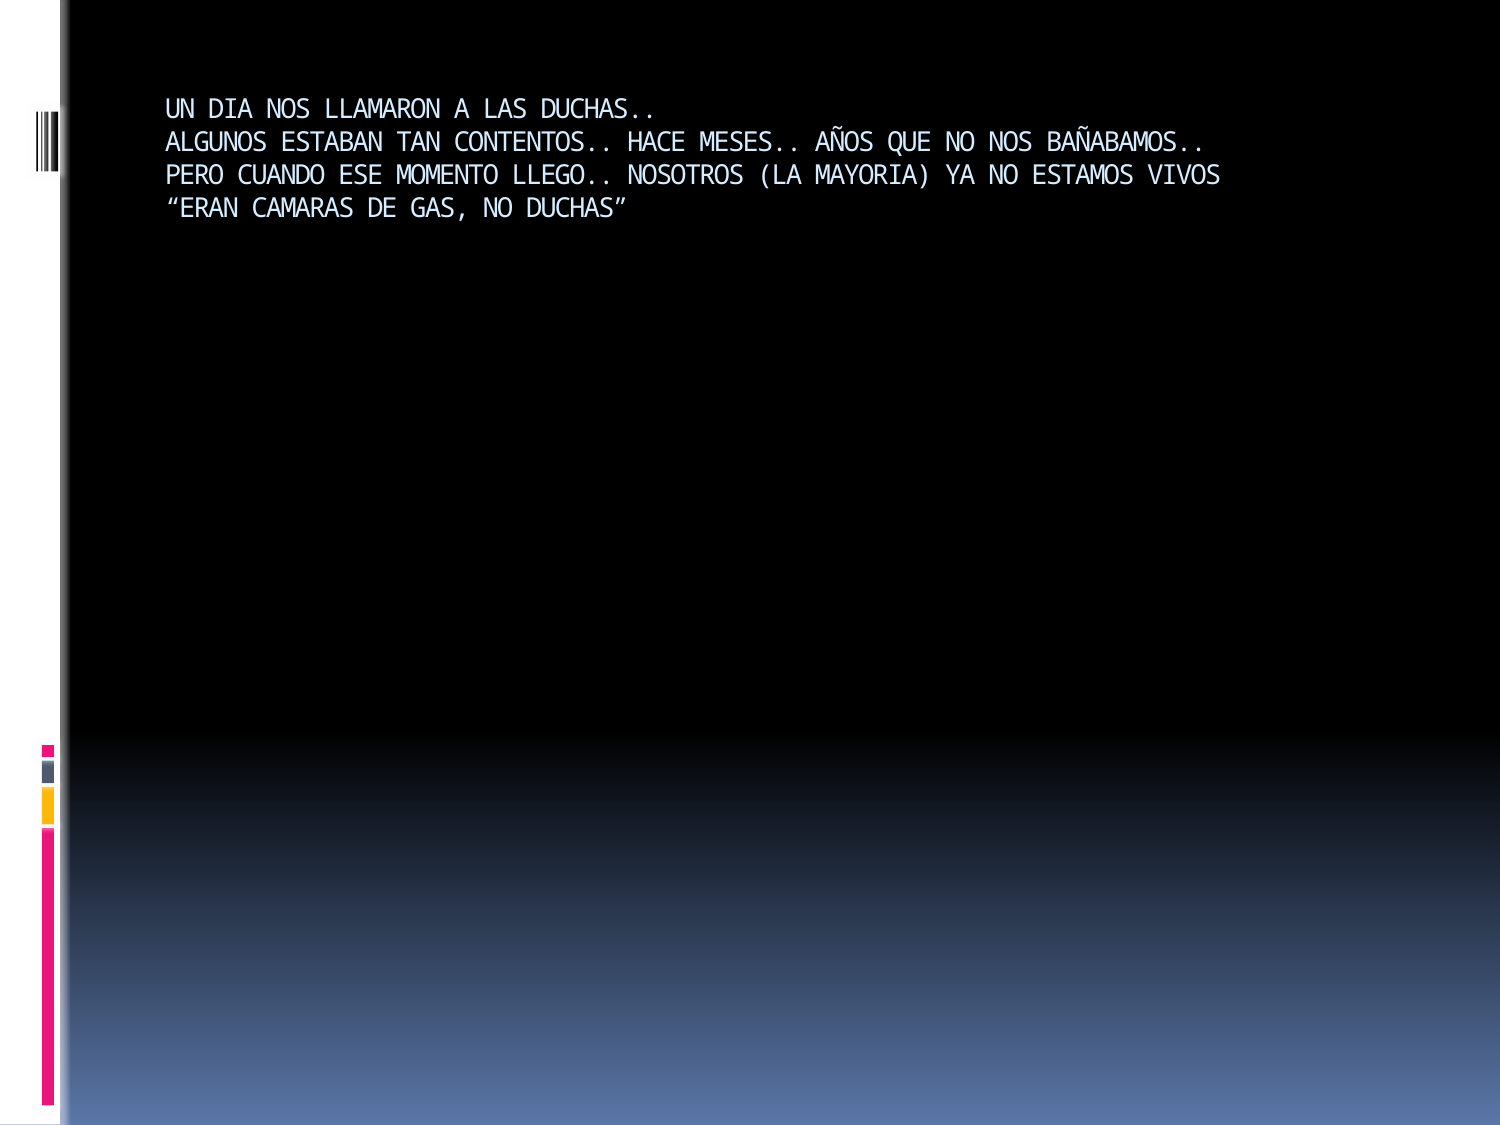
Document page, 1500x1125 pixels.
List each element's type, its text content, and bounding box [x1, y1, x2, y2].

title UN DIA NOS LLAMARON A LAS DUCHAS.. ALGUNOS ESTABAN TAN CONTENTOS.. HACE MESES.. AÑOS QUE NO NOS BAÑABAMOS.. PERO CUANDO ESE MOMENTO LLEGO.. NOSOTROS (LA MAYORIA) YA NO ESTAMOS VIVOS “ERAN CAMARAS DE GAS, NO DUCHAS” [150, 83, 1425, 234]
